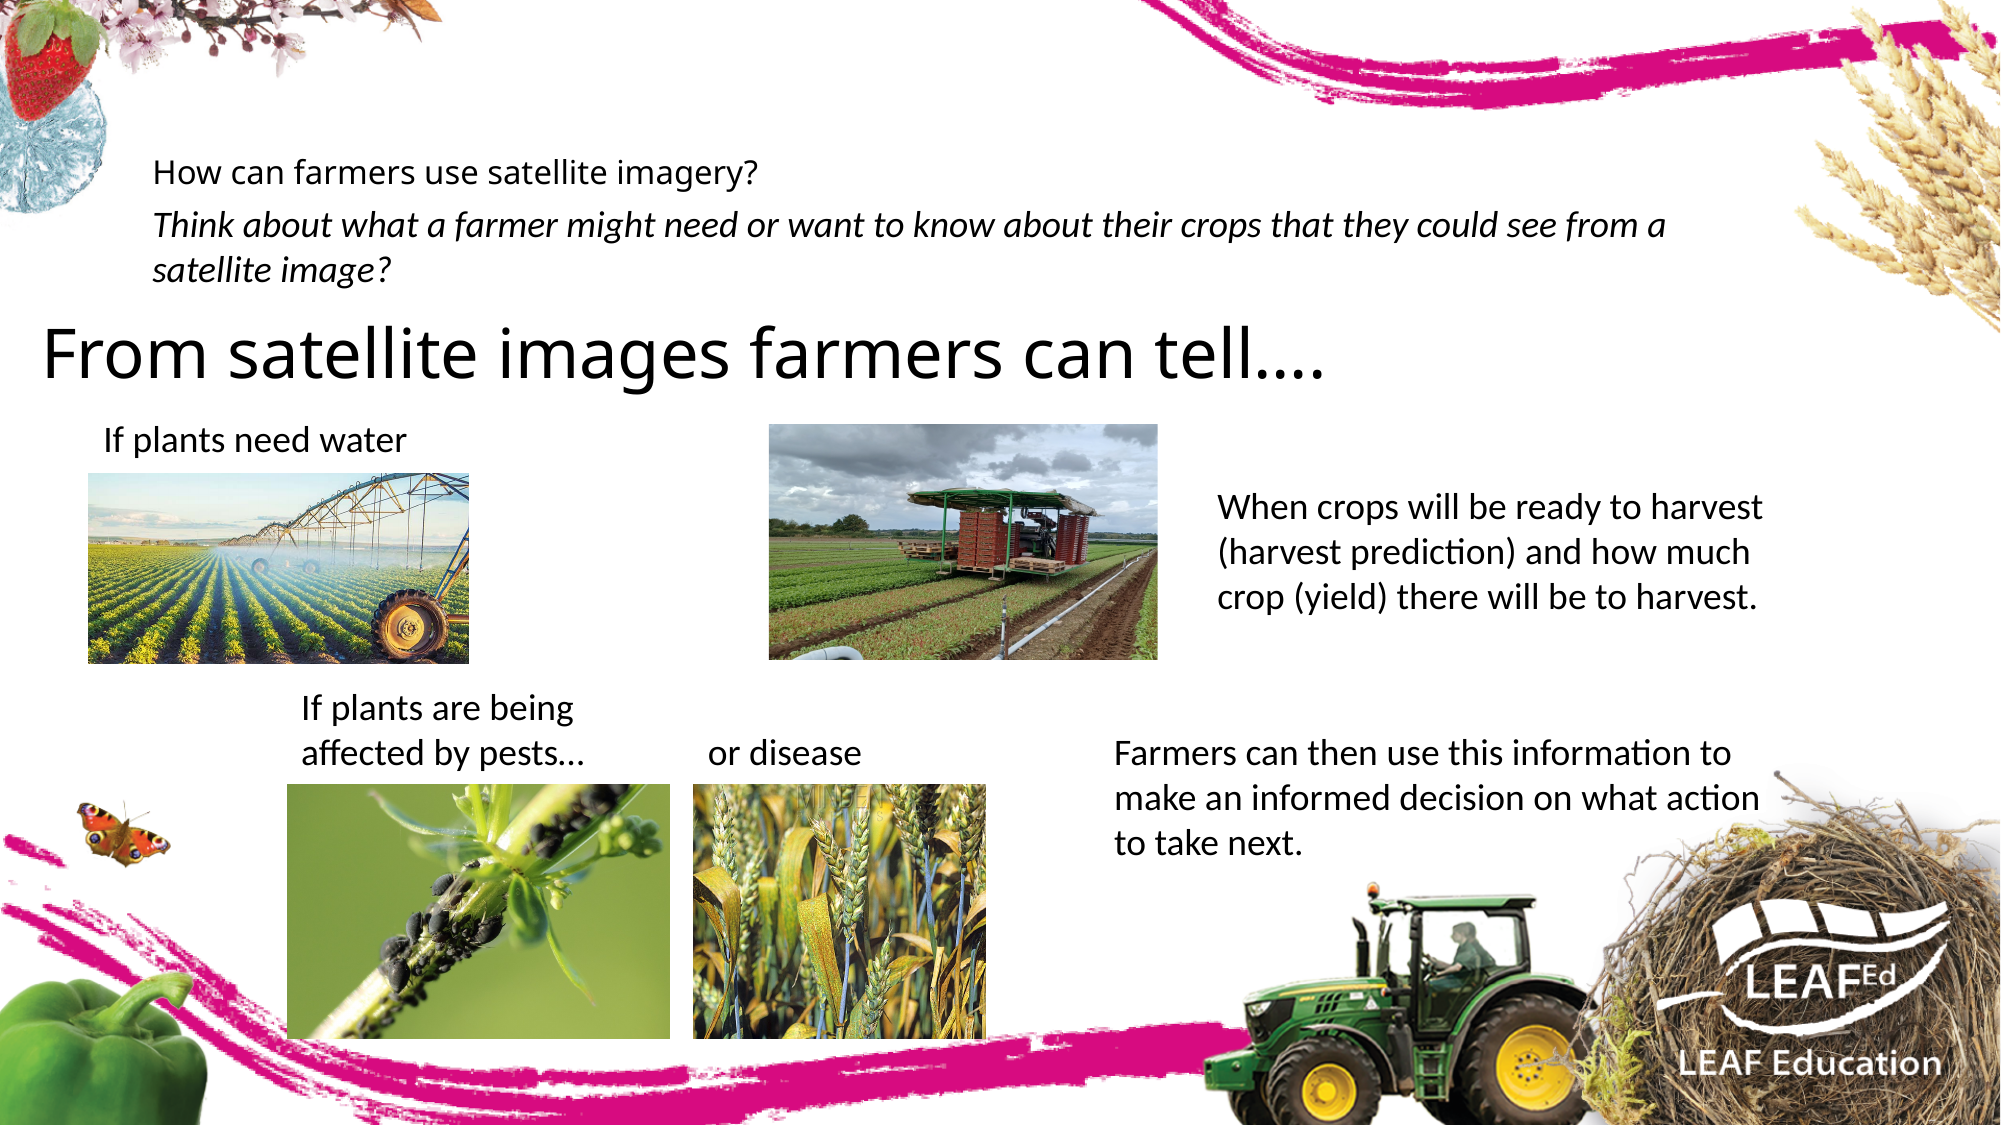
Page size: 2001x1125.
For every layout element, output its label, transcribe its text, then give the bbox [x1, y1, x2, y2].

picture [0, 0, 2001, 1125]
text_box Think about what a farmer might need or want to know about their crops that they could see from a satellite image? [137, 192, 1794, 297]
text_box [286, 675, 687, 1039]
text_box From satellite images farmers can tell…. [26, 311, 1752, 402]
title How can farmers use satellite imagery? [137, 148, 1863, 240]
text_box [693, 720, 1041, 1039]
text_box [88, 407, 469, 665]
text_box Farmers can then use this information to make an informed decision on what action to take next. [1099, 720, 1809, 871]
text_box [768, 423, 1809, 660]
